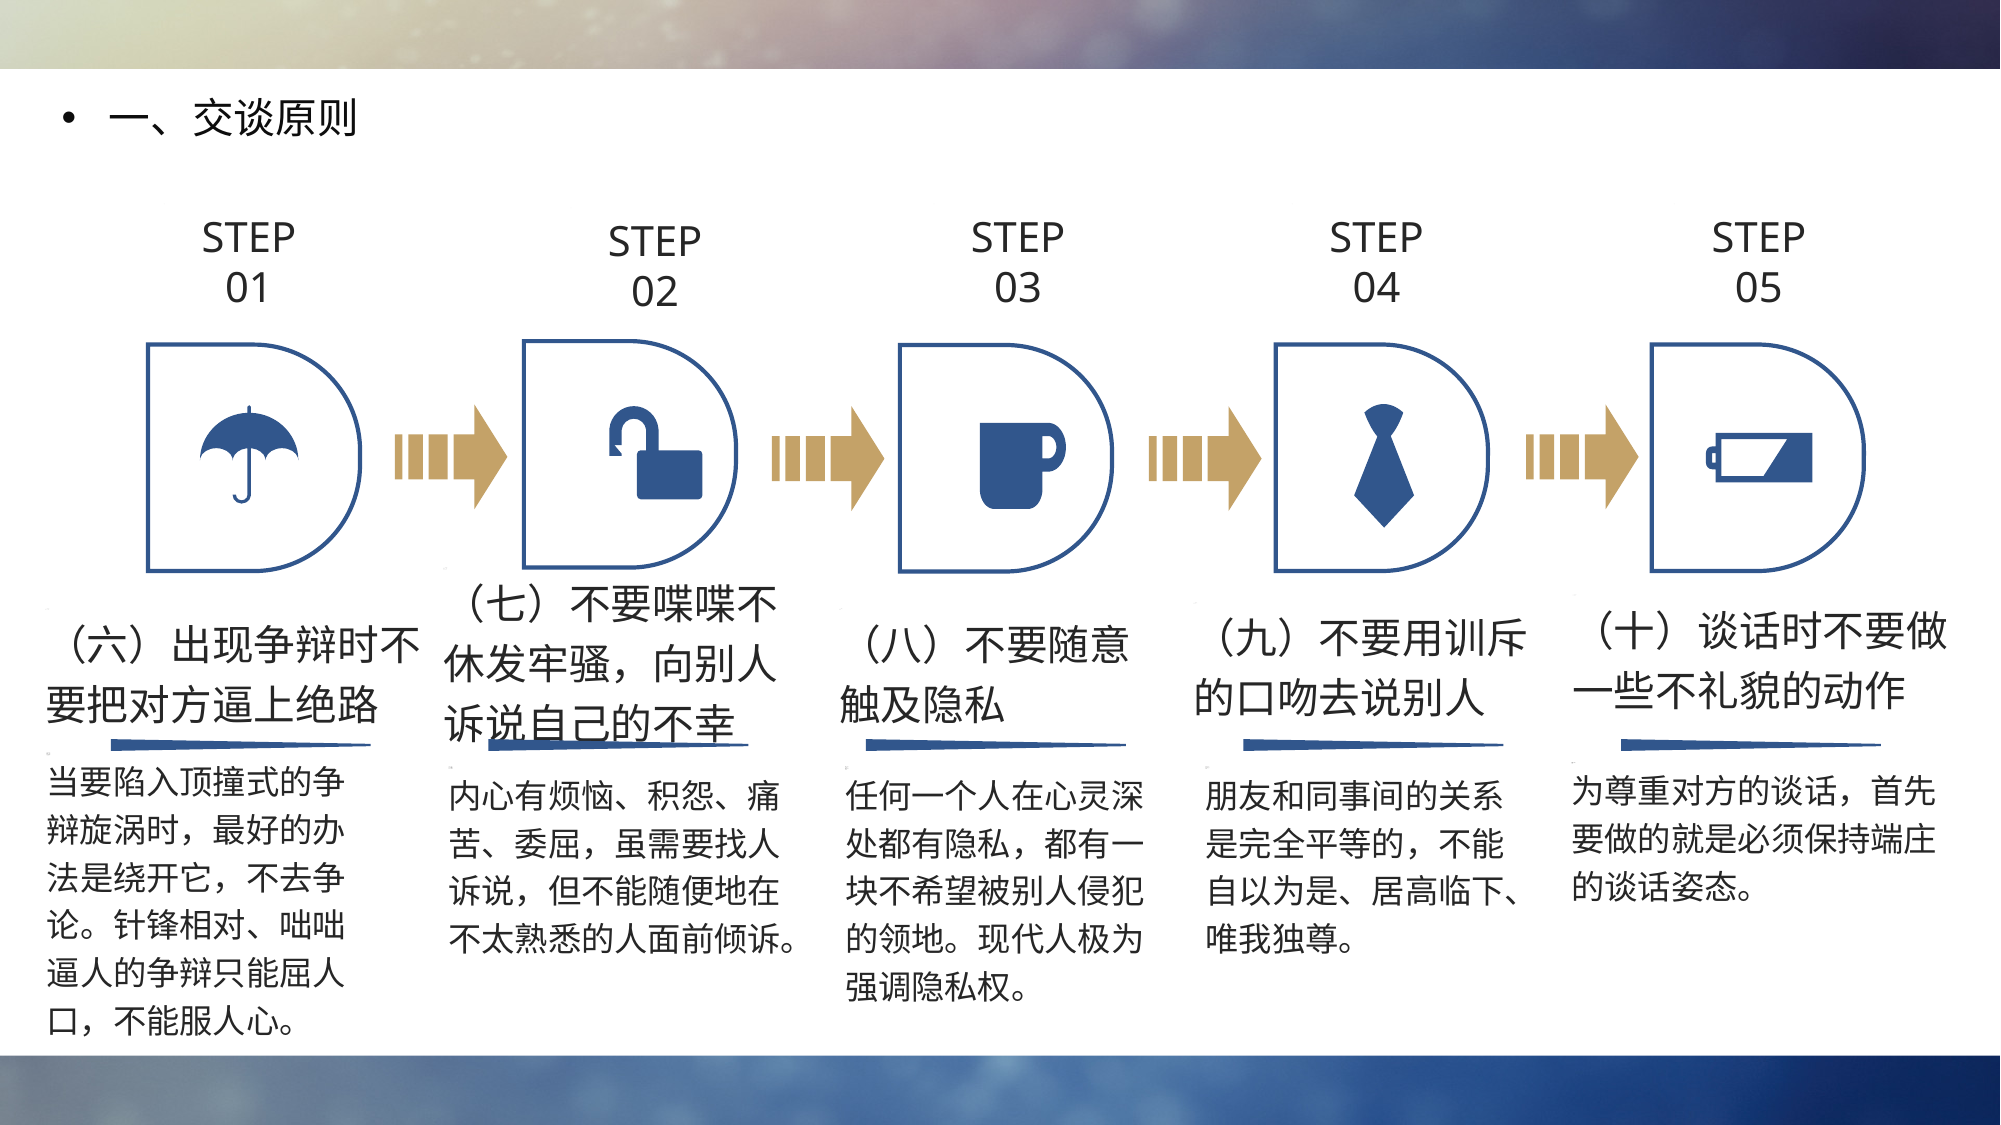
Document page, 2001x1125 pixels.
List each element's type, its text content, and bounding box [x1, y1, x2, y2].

text_box [1274, 343, 1490, 573]
text_box [1704, 431, 1814, 484]
text_box STEP 01 [163, 203, 335, 319]
text_box 内心有烦恼、积怨、痛苦、委屈，虽需要找人诉说，但不能随便地在不太熟悉的人面前倾诉。 [448, 766, 791, 959]
text_box （十）谈话时不要做一些不礼貌的动作 [1572, 594, 1980, 715]
text_box 任何一个人在心灵深处都有隐私，都有一块不希望被别人侵犯的领地。现代人极为强调隐私权。 [845, 766, 1157, 1007]
text_box （九）不要用训斥的口吻去说别人 [1193, 602, 1549, 723]
text_box [864, 738, 1127, 752]
text_box [1650, 343, 1865, 573]
text_box （六）出现争辩时不要把对方逼上绝路 [45, 608, 443, 729]
text_box [1161, 435, 1178, 482]
text_box [522, 340, 738, 567]
text_box 朋友和同事间的关系是完全平等的，不能自以为是、居高临下、唯我独尊。 [1205, 766, 1523, 959]
text_box [407, 433, 424, 480]
text_box [1525, 433, 1535, 480]
text_box [1242, 738, 1505, 752]
text_box STEP 04 [1291, 203, 1462, 319]
text_box （七）不要喋喋不休发牢骚，向别人诉说自己的不幸 [443, 567, 791, 748]
text_box STEP 02 [570, 206, 741, 322]
text_box [1354, 404, 1415, 528]
text_box [1559, 433, 1580, 480]
text_box [1206, 402, 1263, 515]
text_box [1539, 433, 1555, 480]
text_box [979, 422, 1066, 509]
text_box [394, 433, 403, 480]
text_box [1583, 400, 1640, 513]
text_box [784, 435, 801, 482]
text_box [771, 435, 781, 482]
text_box [1148, 435, 1158, 482]
text_box 一、交谈原则 [46, 84, 570, 150]
text_box （八）不要随意触及隐私 [839, 608, 1145, 729]
picture [0, 1056, 2000, 1125]
text_box [898, 343, 1114, 573]
text_box [805, 435, 826, 482]
text_box [109, 738, 372, 752]
text_box STEP 03 [933, 203, 1104, 318]
text_box [487, 738, 750, 752]
text_box [452, 400, 509, 513]
text_box STEP 05 [1673, 203, 1845, 319]
picture [0, 0, 2000, 69]
text_box [198, 403, 300, 505]
text_box [146, 343, 362, 573]
text_box [1182, 435, 1203, 482]
text_box [608, 405, 704, 501]
text_box [428, 433, 449, 480]
text_box [829, 402, 886, 515]
text_box [1619, 738, 1882, 752]
text_box 为尊重对方的谈话，首先要做的就是必须保持端庄的谈话姿态。 [1571, 762, 1944, 906]
text_box 当要陷入顶撞式的争辩旋涡时，最好的办法是绕开它，不去争论。针锋相对、咄咄逼人的争辩只能屈人口，不能服人心。 [46, 752, 369, 1041]
